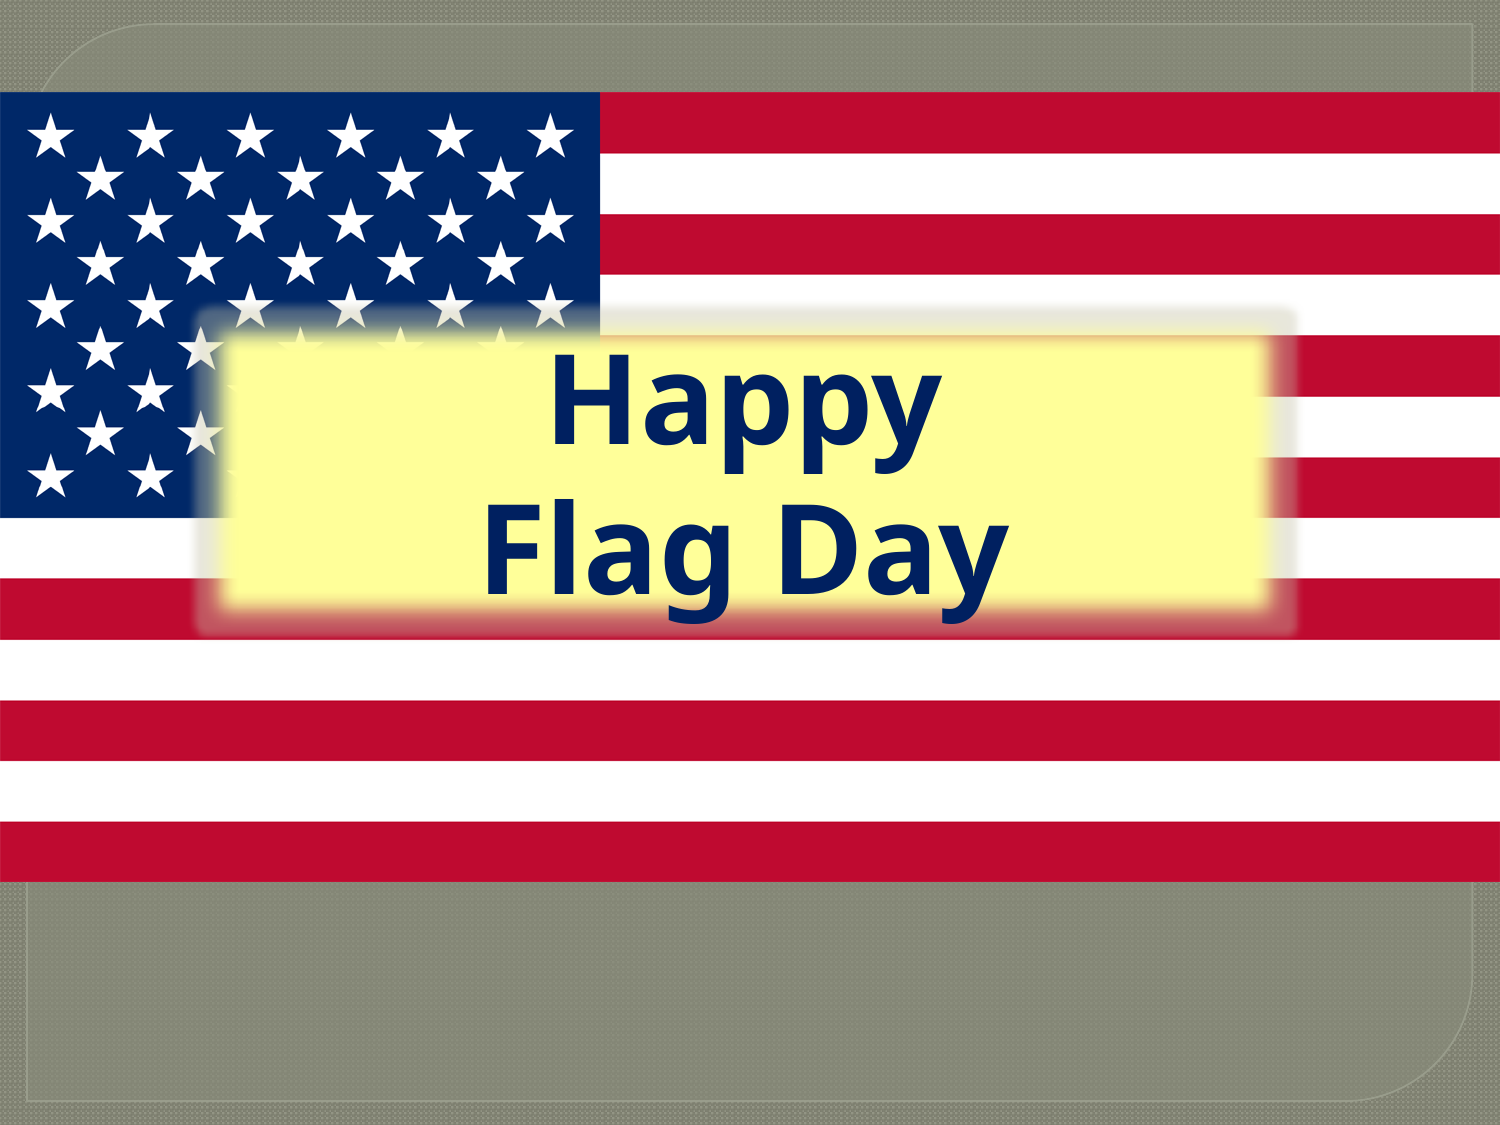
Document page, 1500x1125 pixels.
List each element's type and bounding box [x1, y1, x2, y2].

picture [0, 91, 1500, 882]
